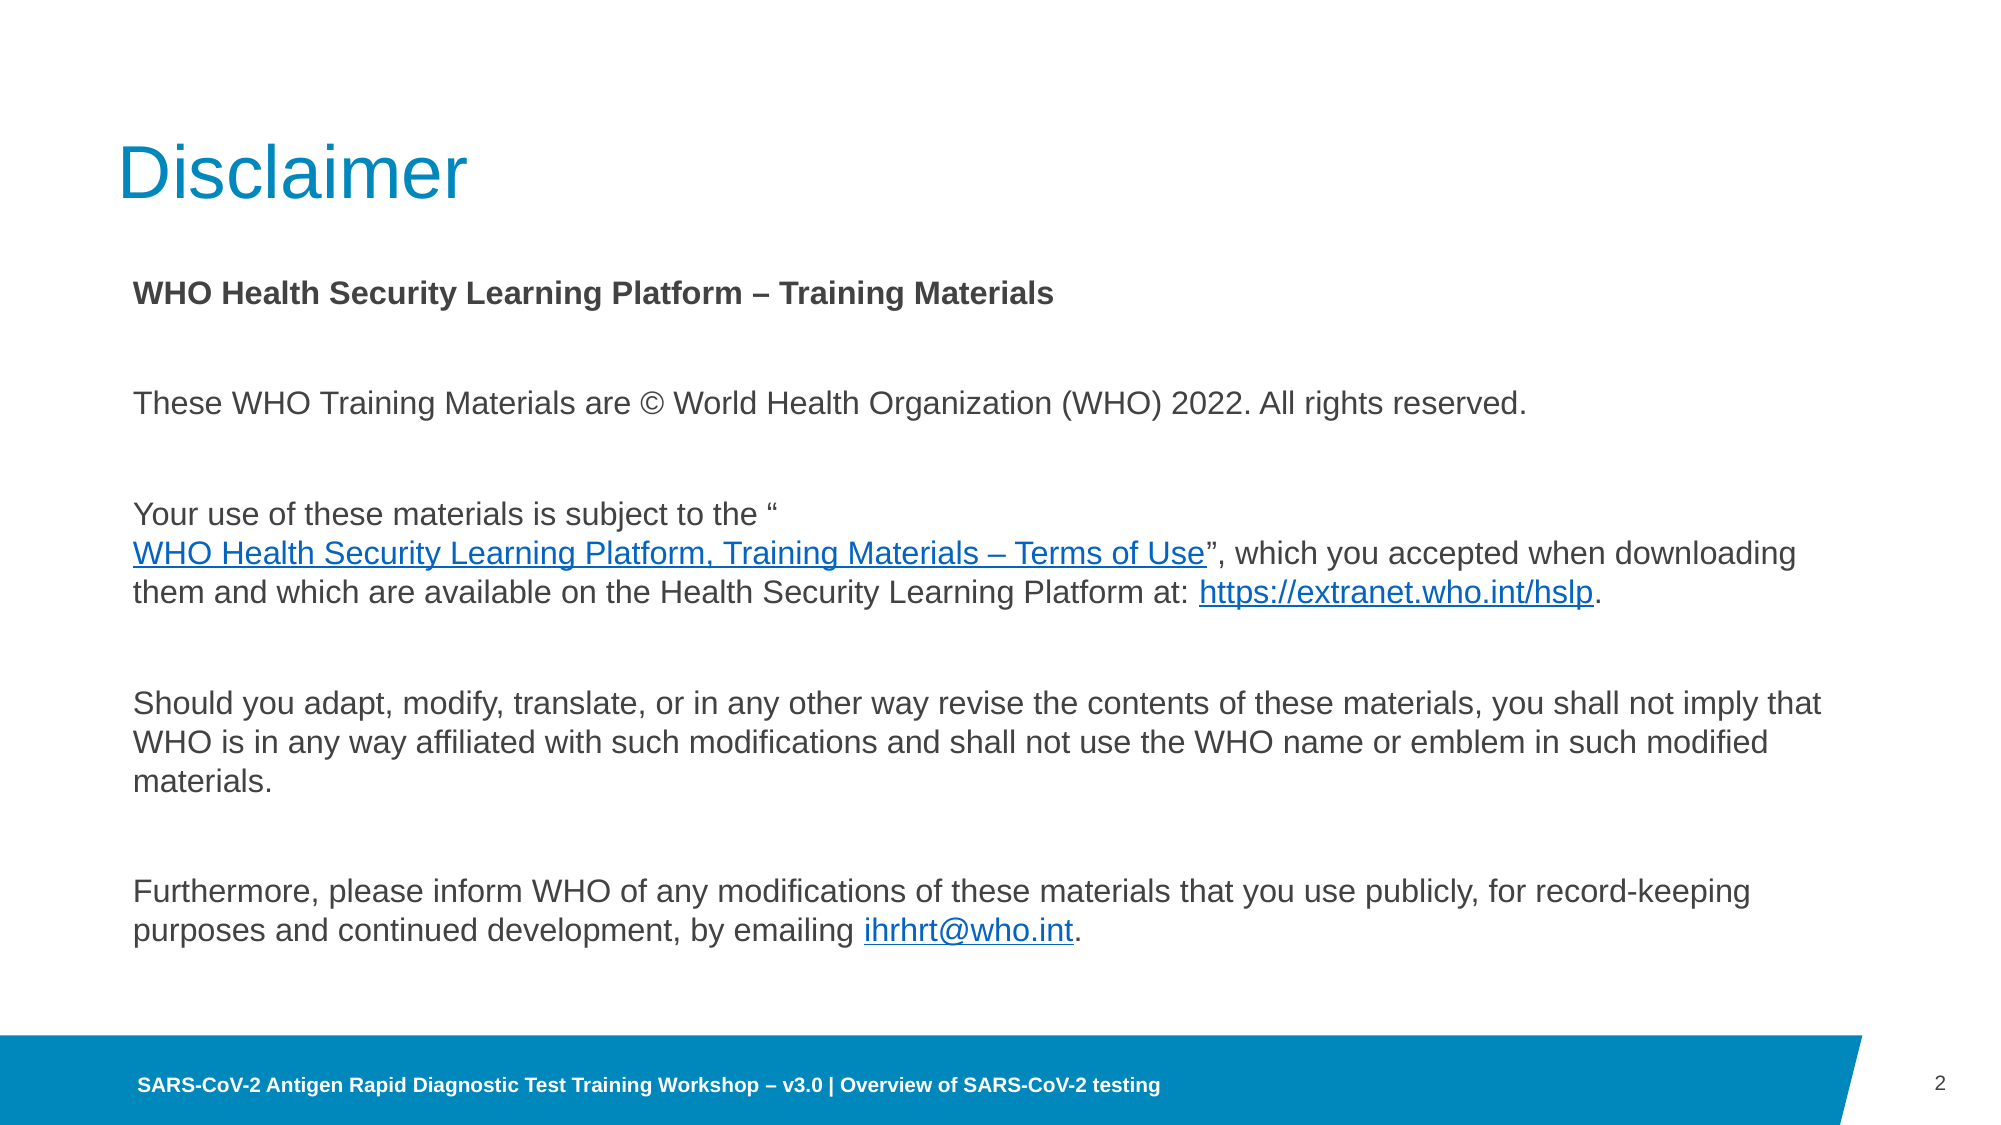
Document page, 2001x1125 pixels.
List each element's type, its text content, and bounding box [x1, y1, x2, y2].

slide_number 2 [1862, 1035, 1947, 1125]
list WHO Health Security Learning Platform – Training Materials These WHO Training Materials are © World Health Organization (WHO) 2022. All rights reserved. Your use of these materials is subject to the “WHO Health Security Learning Platform, Training Materials – Terms of Use”, which you accepted when downloading them and which are available on the Health Security Learning Platform at: https://extranet.who.int/hslp. Should you adapt, modify, translate, or in any other way revise the contents of these materials, you shall not imply that WHO is in any way affiliated with such modifications and shall not use the WHO name or emblem in such modified materials. Furthermore, please inform WHO of any modifications of these materials that you use publicly, for record-keeping purposes and continued development, by emailing ihrhrt@who.int. [117, 264, 1843, 993]
title Disclaimer [117, 59, 1843, 215]
footer SARS-CoV-2 Antigen Rapid Diagnostic Test Training Workshop – v3.0 | Overview of SARS-CoV-2 testing [137, 1042, 1338, 1125]
